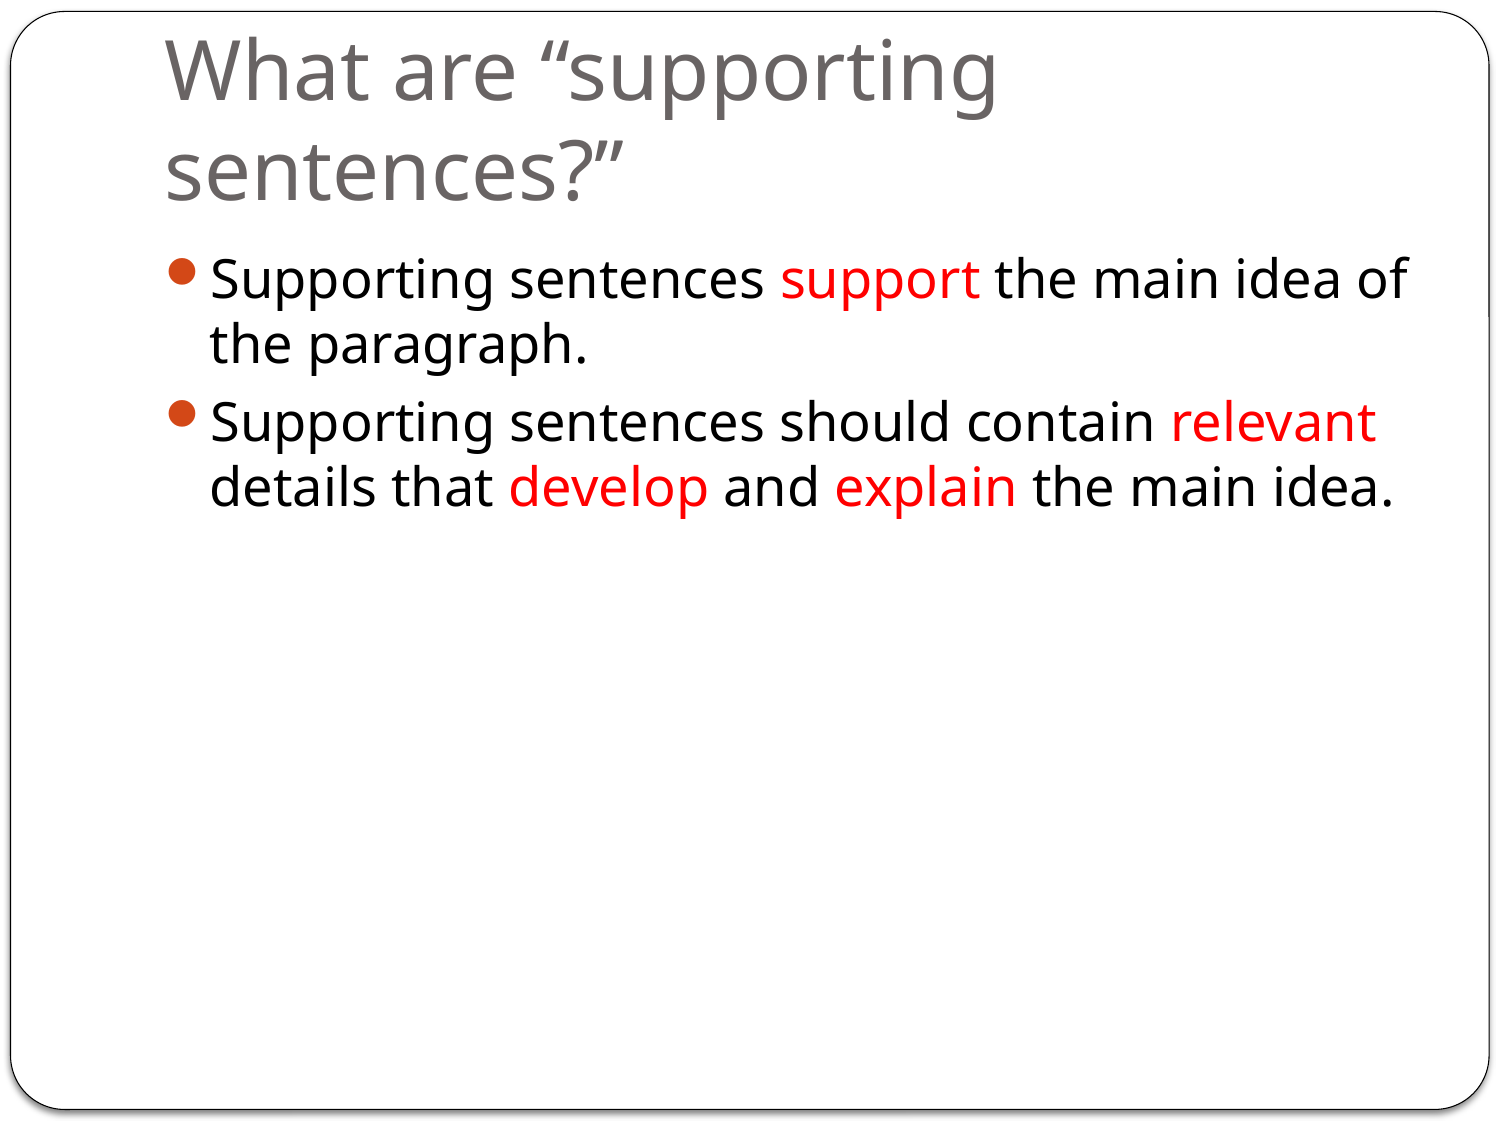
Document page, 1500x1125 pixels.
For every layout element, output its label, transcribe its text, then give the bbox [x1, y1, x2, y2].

title What are “supporting sentences?” [150, 45, 1425, 233]
list Supporting sentences support the main idea of the paragraph. Supporting sentences should contain relevant details that develop and explain the main idea. [150, 237, 1425, 988]
